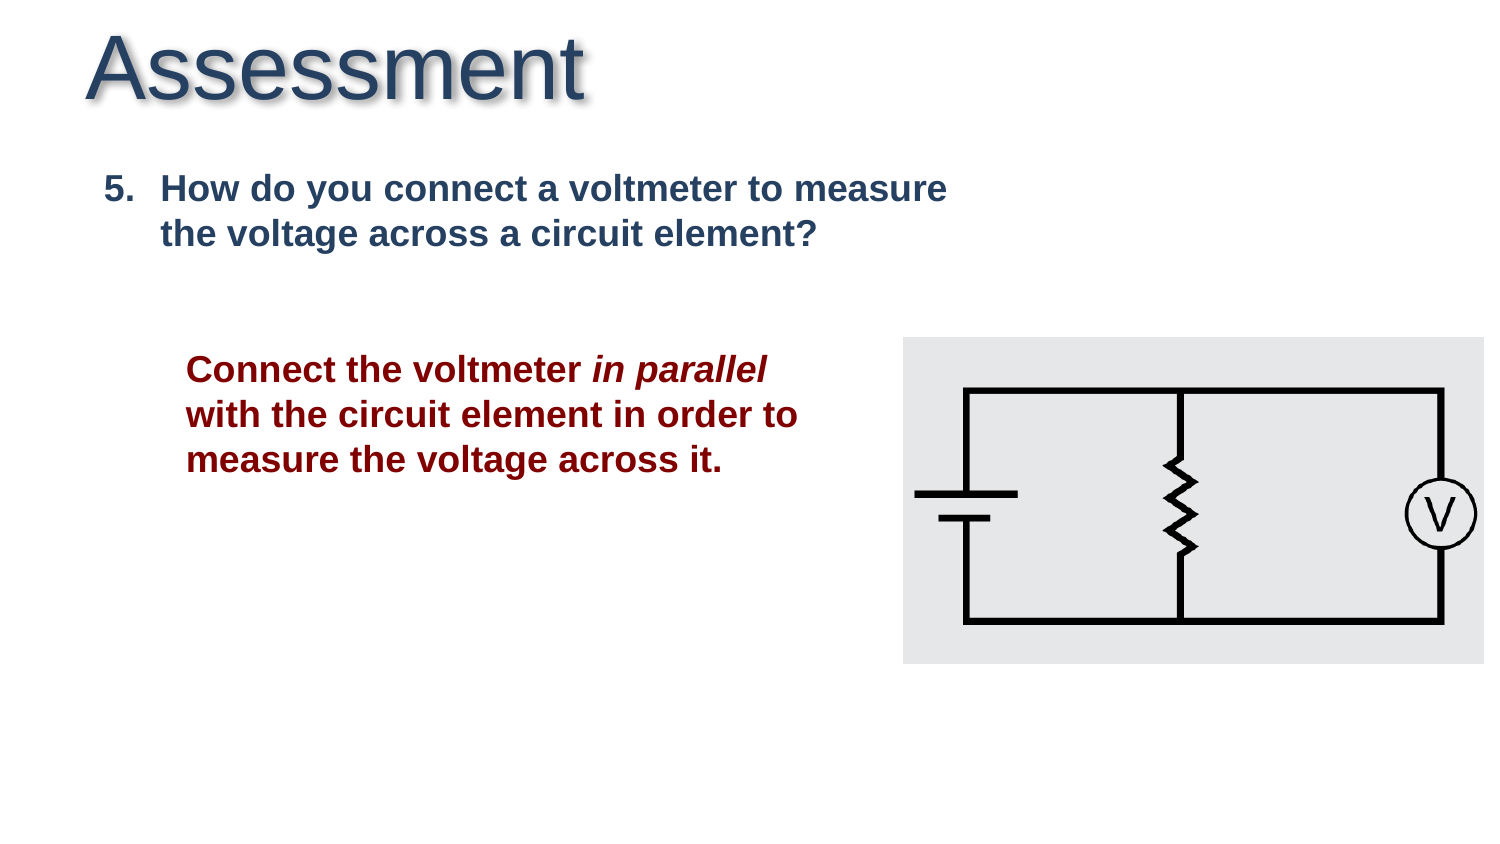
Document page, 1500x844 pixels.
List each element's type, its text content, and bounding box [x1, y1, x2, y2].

text_box How do you connect a voltmeter to measure the voltage across a circuit element? [89, 156, 1008, 639]
title Assessment [70, 0, 728, 206]
text_box Connect the voltmeter in parallel with the circuit element in order to measure the voltage across it. [105, 337, 865, 488]
picture [903, 337, 1484, 664]
